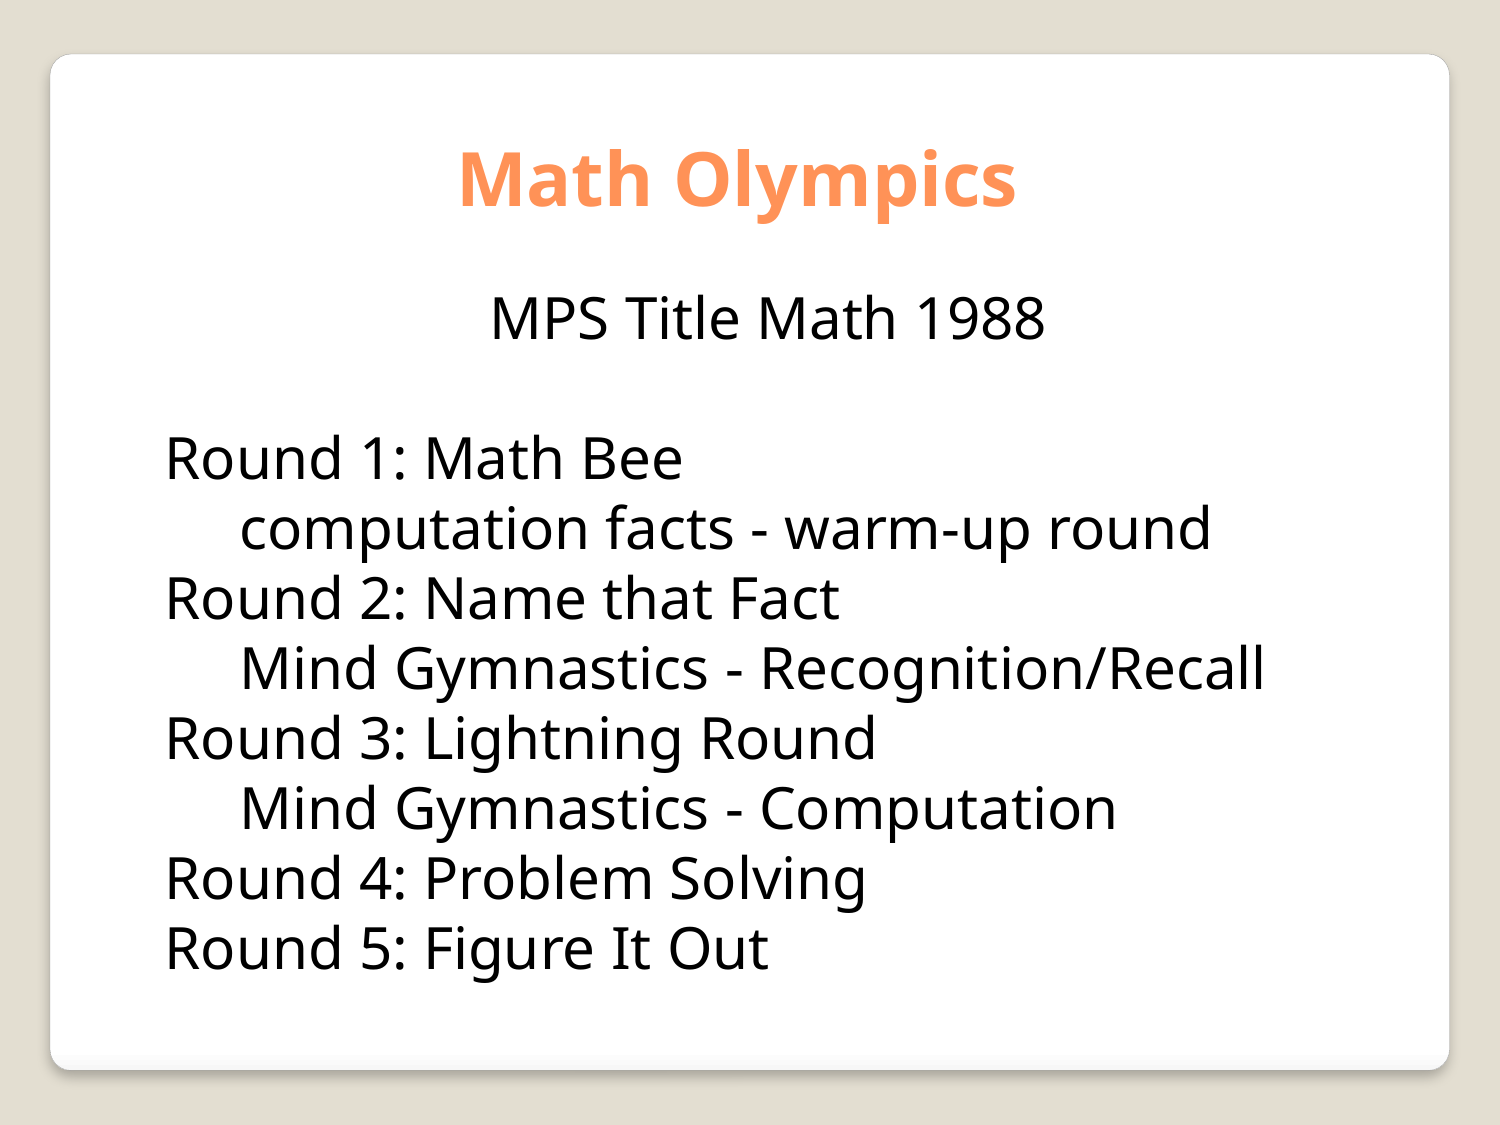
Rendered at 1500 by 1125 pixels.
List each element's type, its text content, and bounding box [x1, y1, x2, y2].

text_box MPS Title Math 1988 Round 1: Math Bee computation facts - warm-up round Round 2: Name that Fact Mind Gymnastics - Recognition/Recall Round 3: Lightning Round Mind Gymnastics - Computation Round 4: Problem Solving Round 5: Figure It Out [150, 273, 1388, 989]
text_box Math Olympics [99, 0, 1375, 229]
